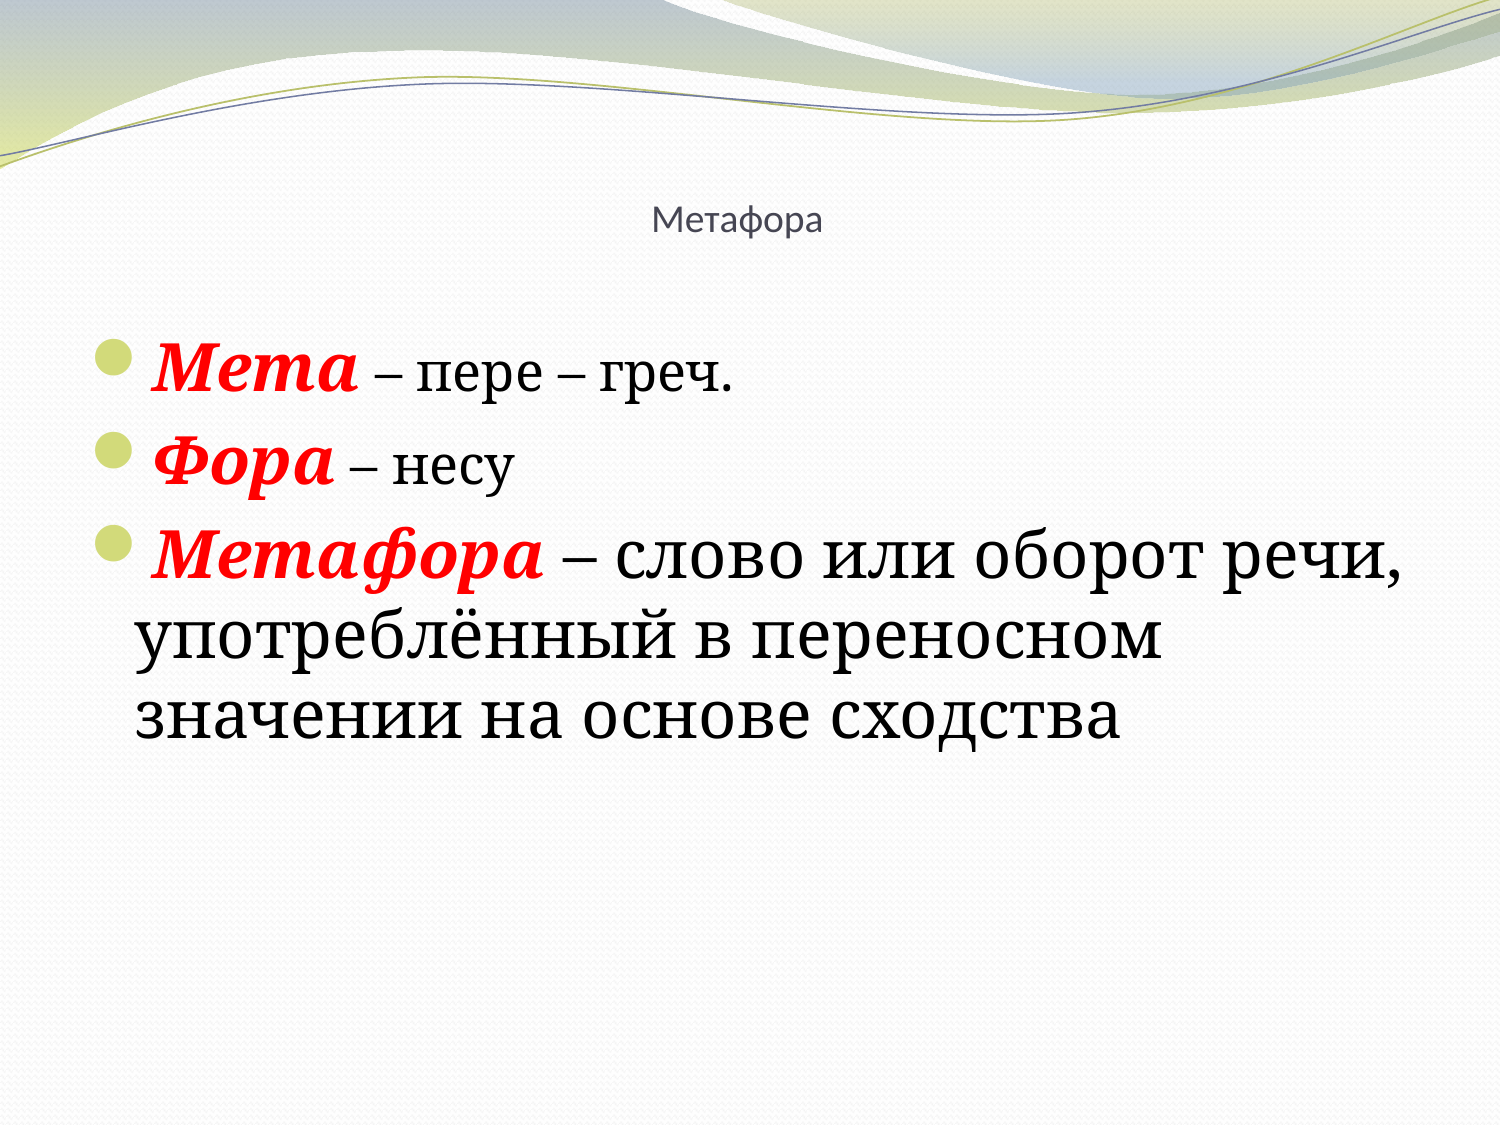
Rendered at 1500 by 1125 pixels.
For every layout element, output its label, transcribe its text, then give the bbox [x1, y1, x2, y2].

title Метафора [62, 87, 1413, 288]
list Мета – пере – греч. Фора – несу Метафора – слово или оборот речи, употреблённый в переносном значении на основе сходства [75, 317, 1425, 1038]
